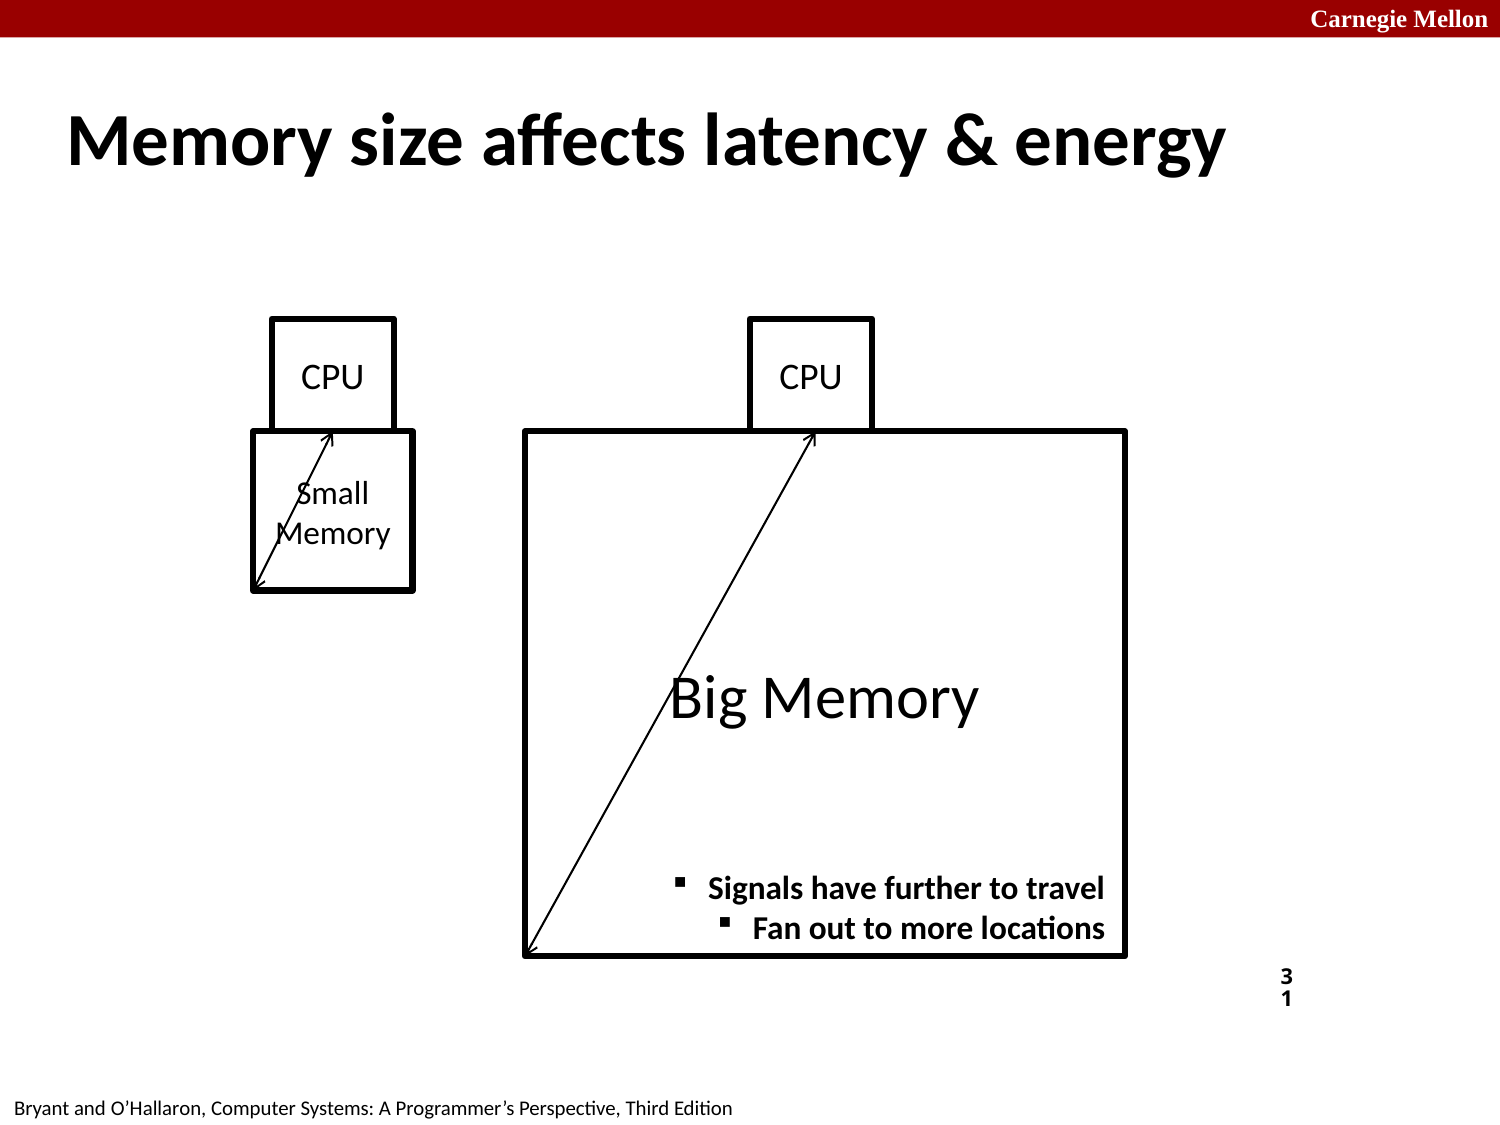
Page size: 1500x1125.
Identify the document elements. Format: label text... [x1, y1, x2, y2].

slide_number 31 [1272, 954, 1313, 998]
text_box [524, 318, 1126, 957]
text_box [252, 318, 413, 591]
title Memory size affects latency & energy [58, 72, 1305, 199]
